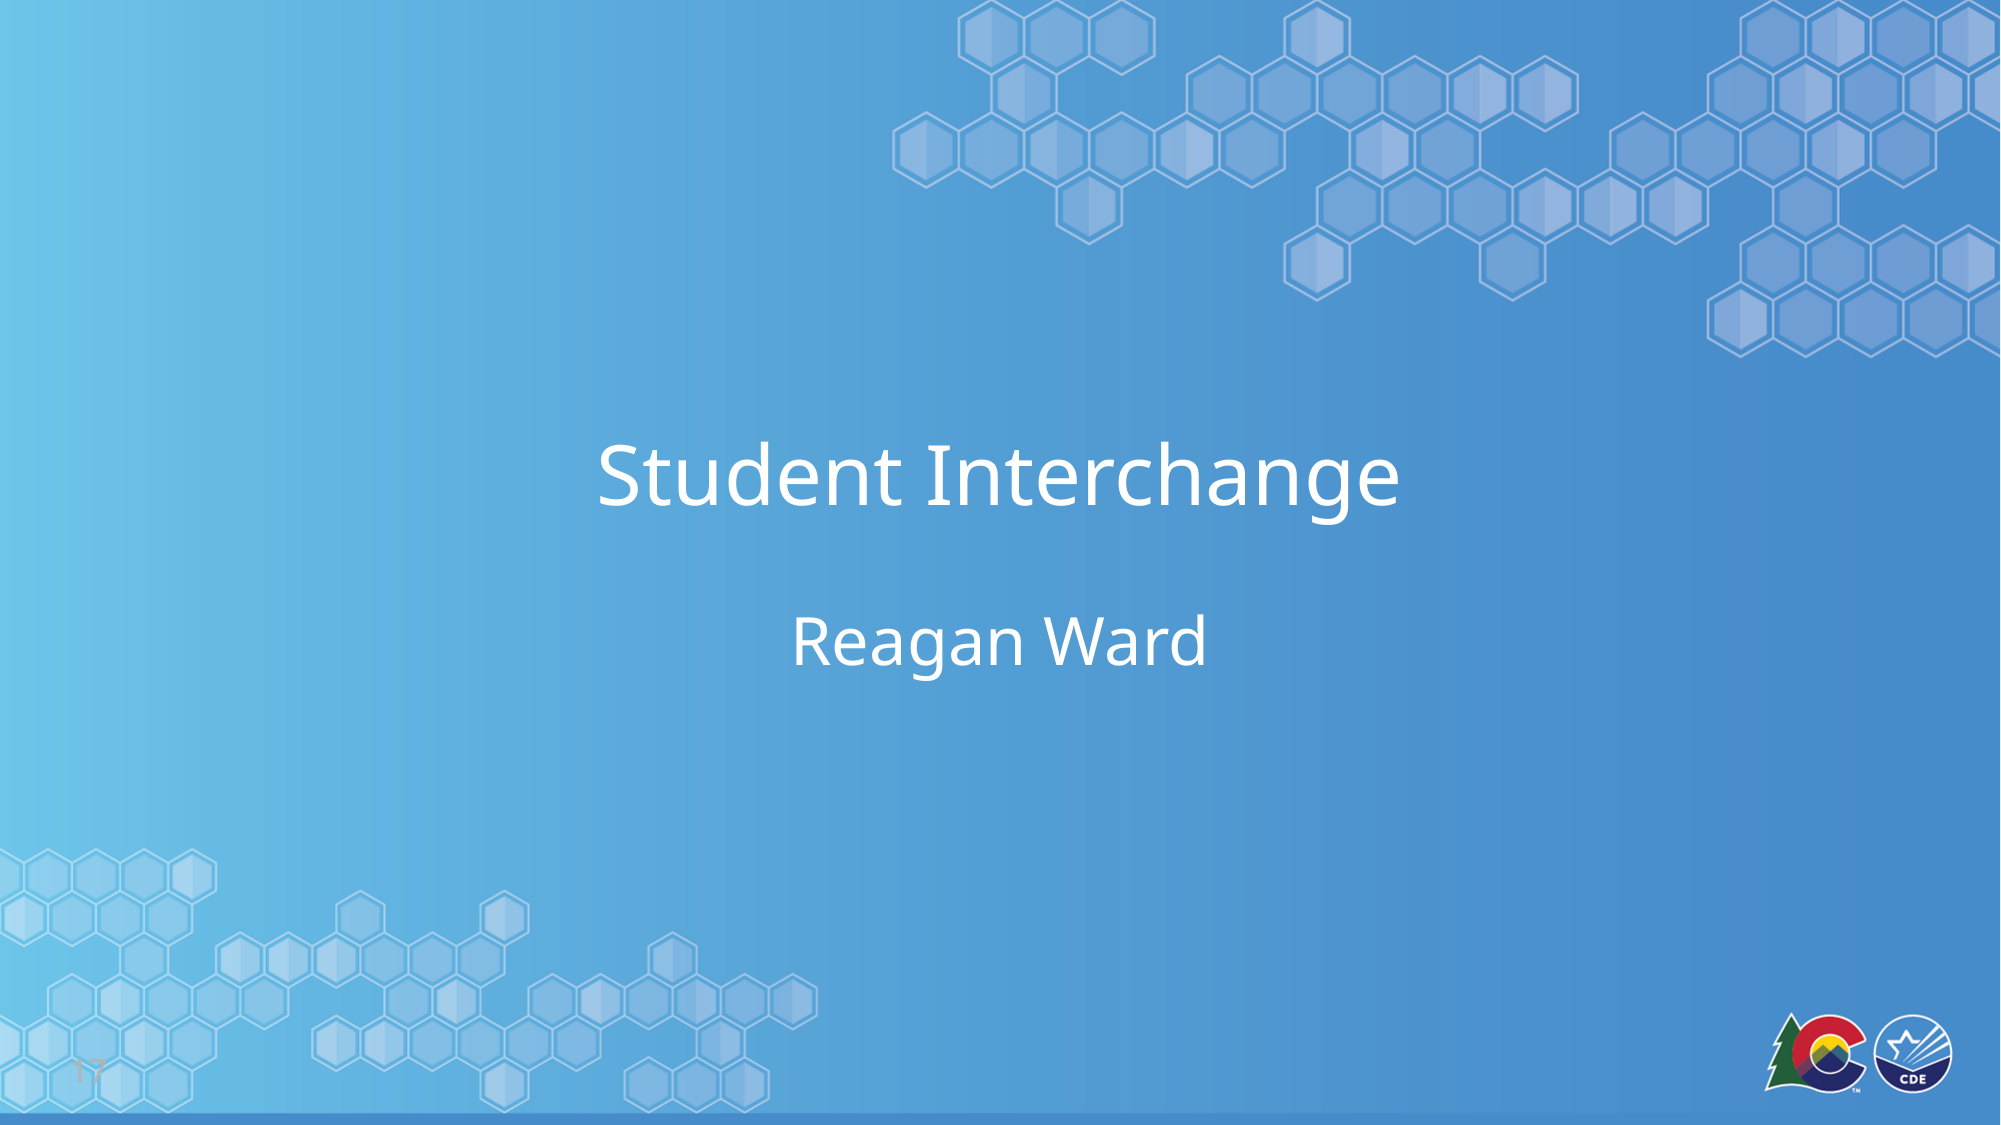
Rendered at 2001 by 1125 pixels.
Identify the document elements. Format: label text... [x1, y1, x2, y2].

title Student Interchange [0, 425, 2000, 600]
slide_number 17 [54, 1042, 191, 1103]
picture [0, 0, 2001, 1125]
list Reagan Ward [0, 600, 2000, 775]
